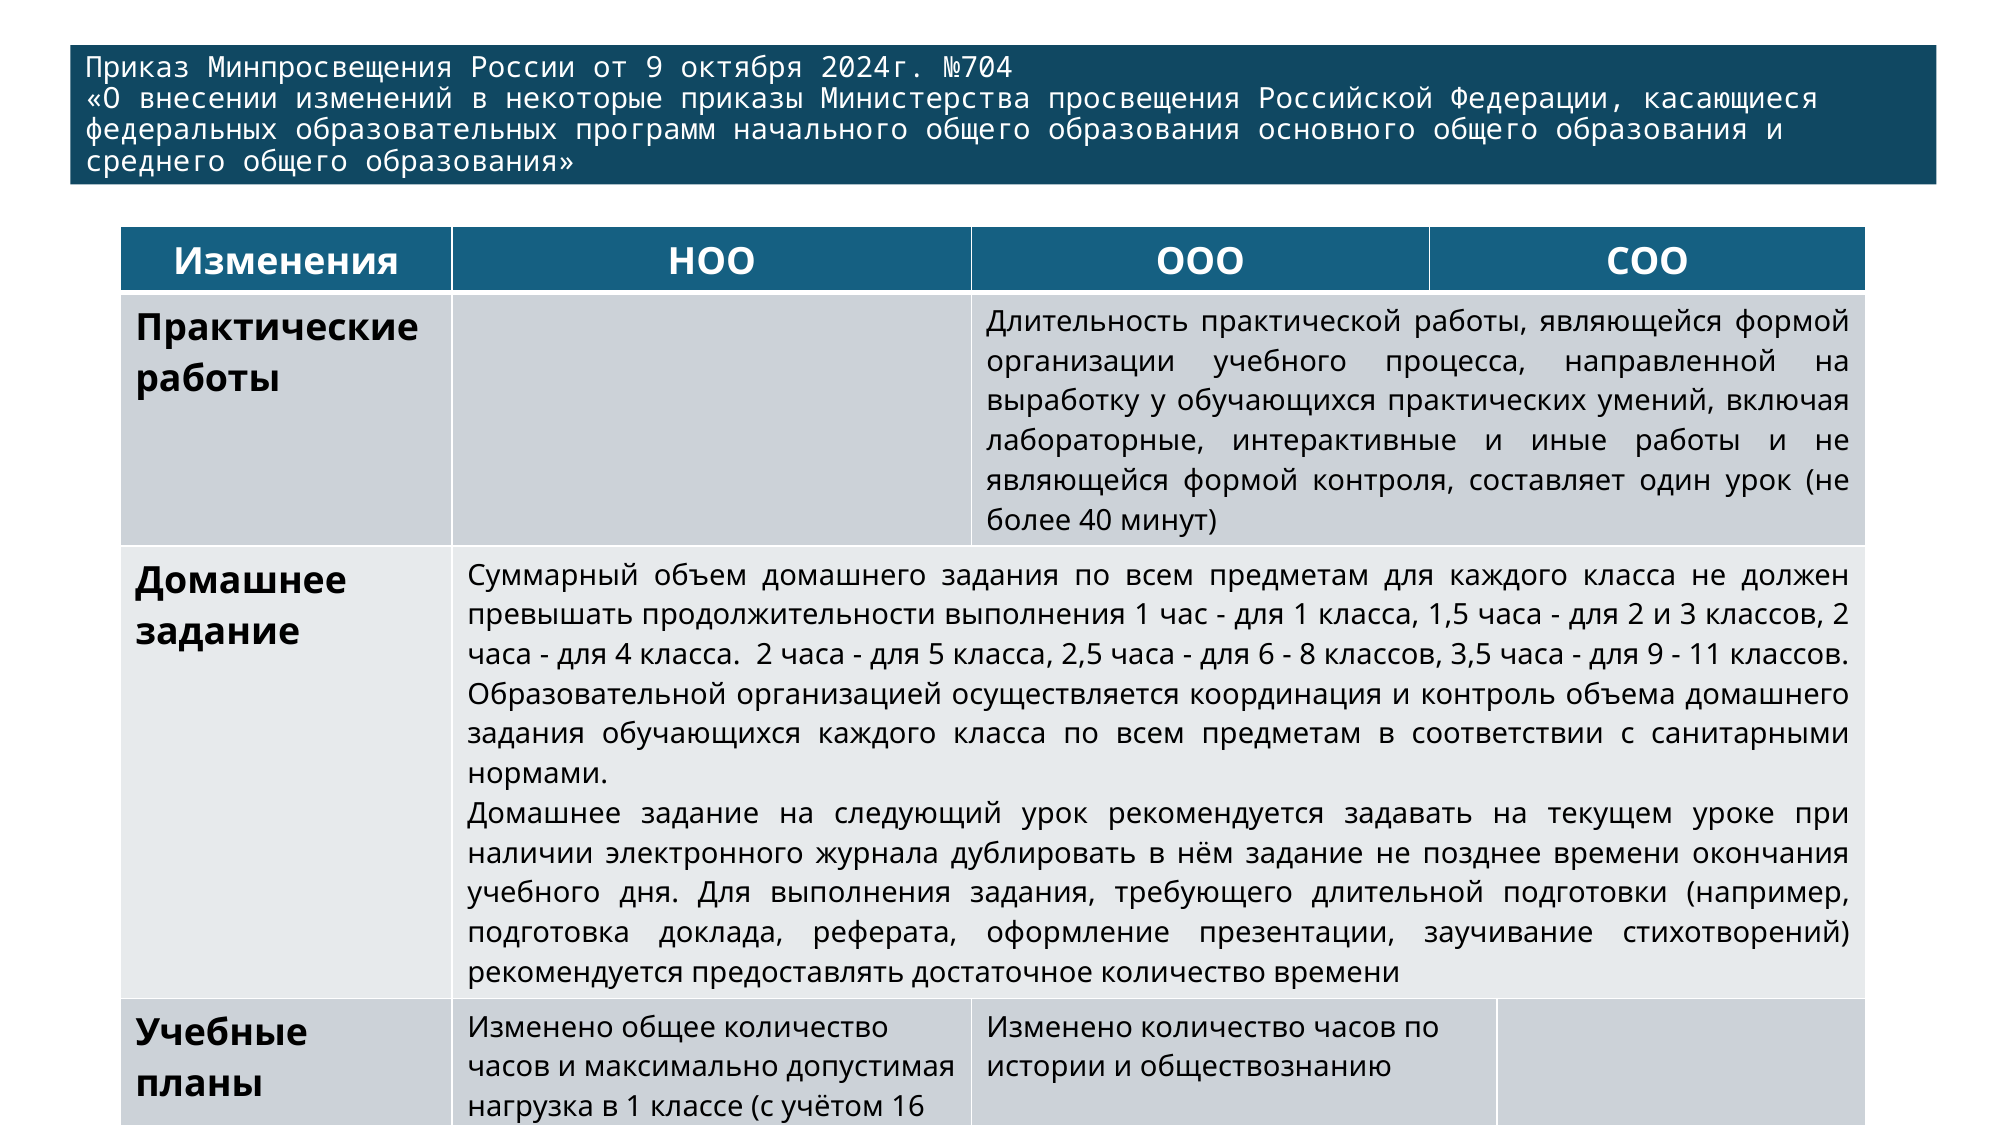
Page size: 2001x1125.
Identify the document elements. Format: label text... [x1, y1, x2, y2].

table_cell Изменено общее количество часов и максимально допустимая нагрузка в 1 классе (с учётом 16 часов в сентябре -октябре) [453, 999, 971, 1125]
table_cell Длительность практической работы, являющейся формой организации учебного процесса, направленной на выработку у обучающихся практических умений, включая лабораторные, интерактивные и иные работы и не являющейся формой контроля, составляет один урок (не более 40 минут) [972, 295, 1865, 545]
table_cell Практические работы [121, 295, 451, 545]
table_cell [1498, 999, 1865, 1125]
table_cell Суммарный объем домашнего задания по всем предметам для каждого класса не должен превышать продолжительности выполнения 1 час - для 1 класса, 1,5 часа - для 2 и 3 классов, 2 часа - для 4 класса. 2 часа - для 5 класса, 2,5 часа - для 6 - 8 классов, 3,5 часа - для 9 - 11 классов. Образовательной организацией осуществляется координация и контроль объема домашнего задания обучающихся каждого класса по всем предметам в соответствии с санитарными нормами. Домашнее задание на следующий урок рекомендуется задавать на текущем уроке при наличии электронного журнала дублировать в нём задание не позднее времени окончания учебного дня. Для выполнения задания, требующего длительной подготовки (например, подготовка доклада, реферата, оформление презентации, заучивание стихотворений) рекомендуется предоставлять достаточное количество времени [453, 547, 1865, 998]
table_cell Учебные планы [121, 999, 451, 1125]
title Приказ Минпросвещения России от 9 октября 2024г. №704 «О внесении изменений в некоторые приказы Министерства просвещения Российской Федерации, касающиеся федеральных образовательных программ начального общего образования основного общего образования и среднего общего образования» [70, 45, 1937, 185]
table_cell [453, 295, 971, 545]
table_cell Изменено количество часов по истории и обществознанию [972, 999, 1496, 1125]
table_header НОО [453, 227, 971, 290]
table_cell Домашнее задание [121, 547, 451, 998]
table_header СОО [1430, 227, 1865, 290]
table_header ООО [972, 227, 1429, 290]
table_header Изменения [121, 227, 451, 290]
